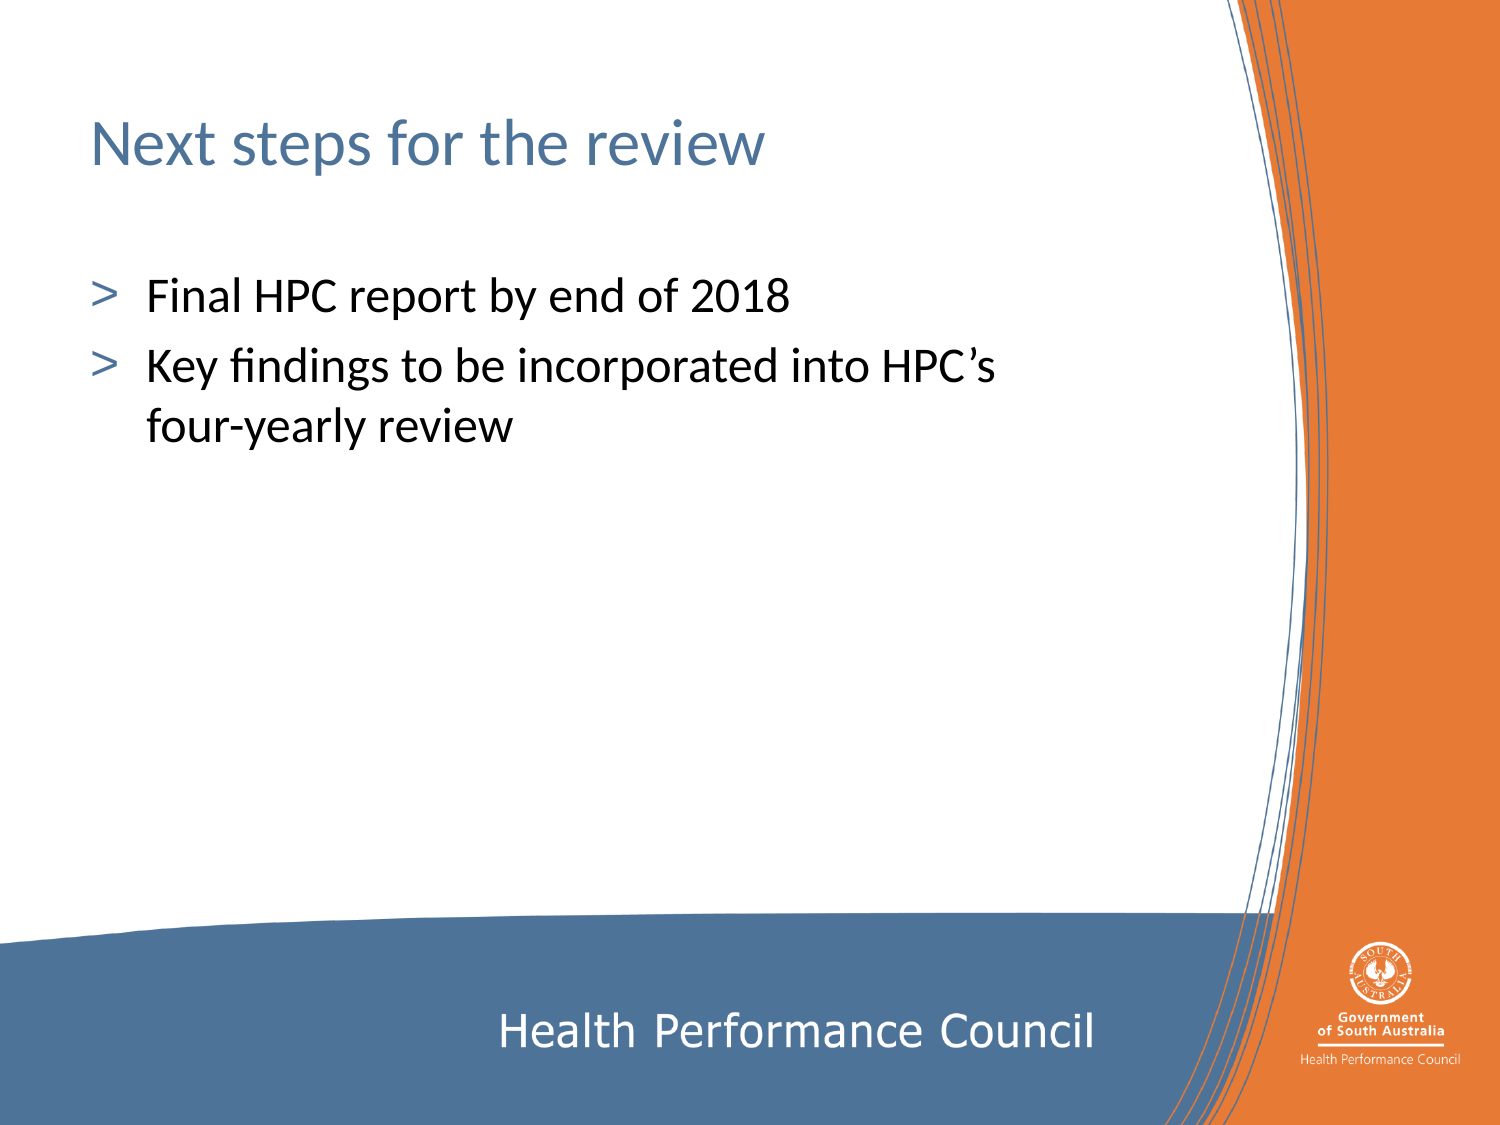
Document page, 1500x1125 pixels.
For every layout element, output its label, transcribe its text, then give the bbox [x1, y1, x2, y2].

picture [0, 0, 1500, 1125]
list Final HPC report by end of 2018 Key findings to be incorporated into HPC’s four-yearly review [75, 255, 1103, 906]
title Next steps for the review [75, 45, 1103, 233]
